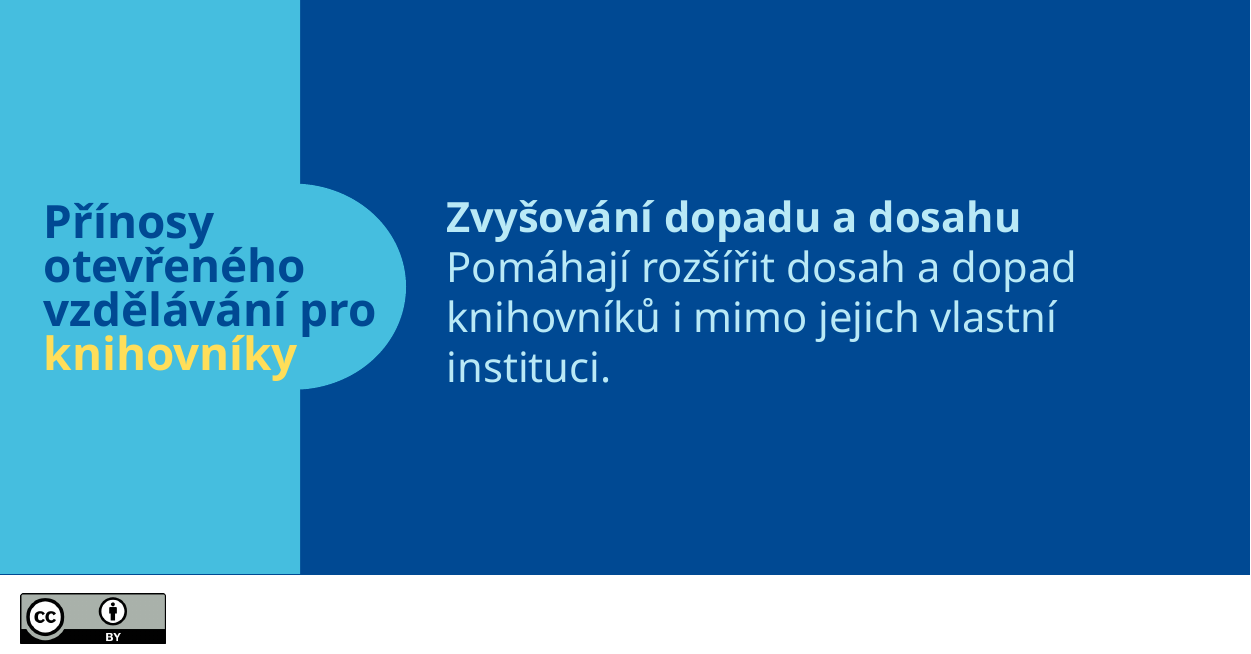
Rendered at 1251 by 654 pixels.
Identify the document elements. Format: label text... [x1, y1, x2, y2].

picture [20, 592, 166, 645]
text_box [0, 0, 301, 574]
text_box [252, 183, 336, 191]
text_box [0, 582, 1250, 654]
text_box [402, 259, 407, 314]
text_box Přínosy otevřeného vzdělávání pro knihovníky [31, 191, 402, 392]
text_box Zvyšování dopadu a dosahu Pomáhají rozšířit dosah a dopad knihovníků i mimo jejich vlastní instituci. [434, 178, 1197, 404]
